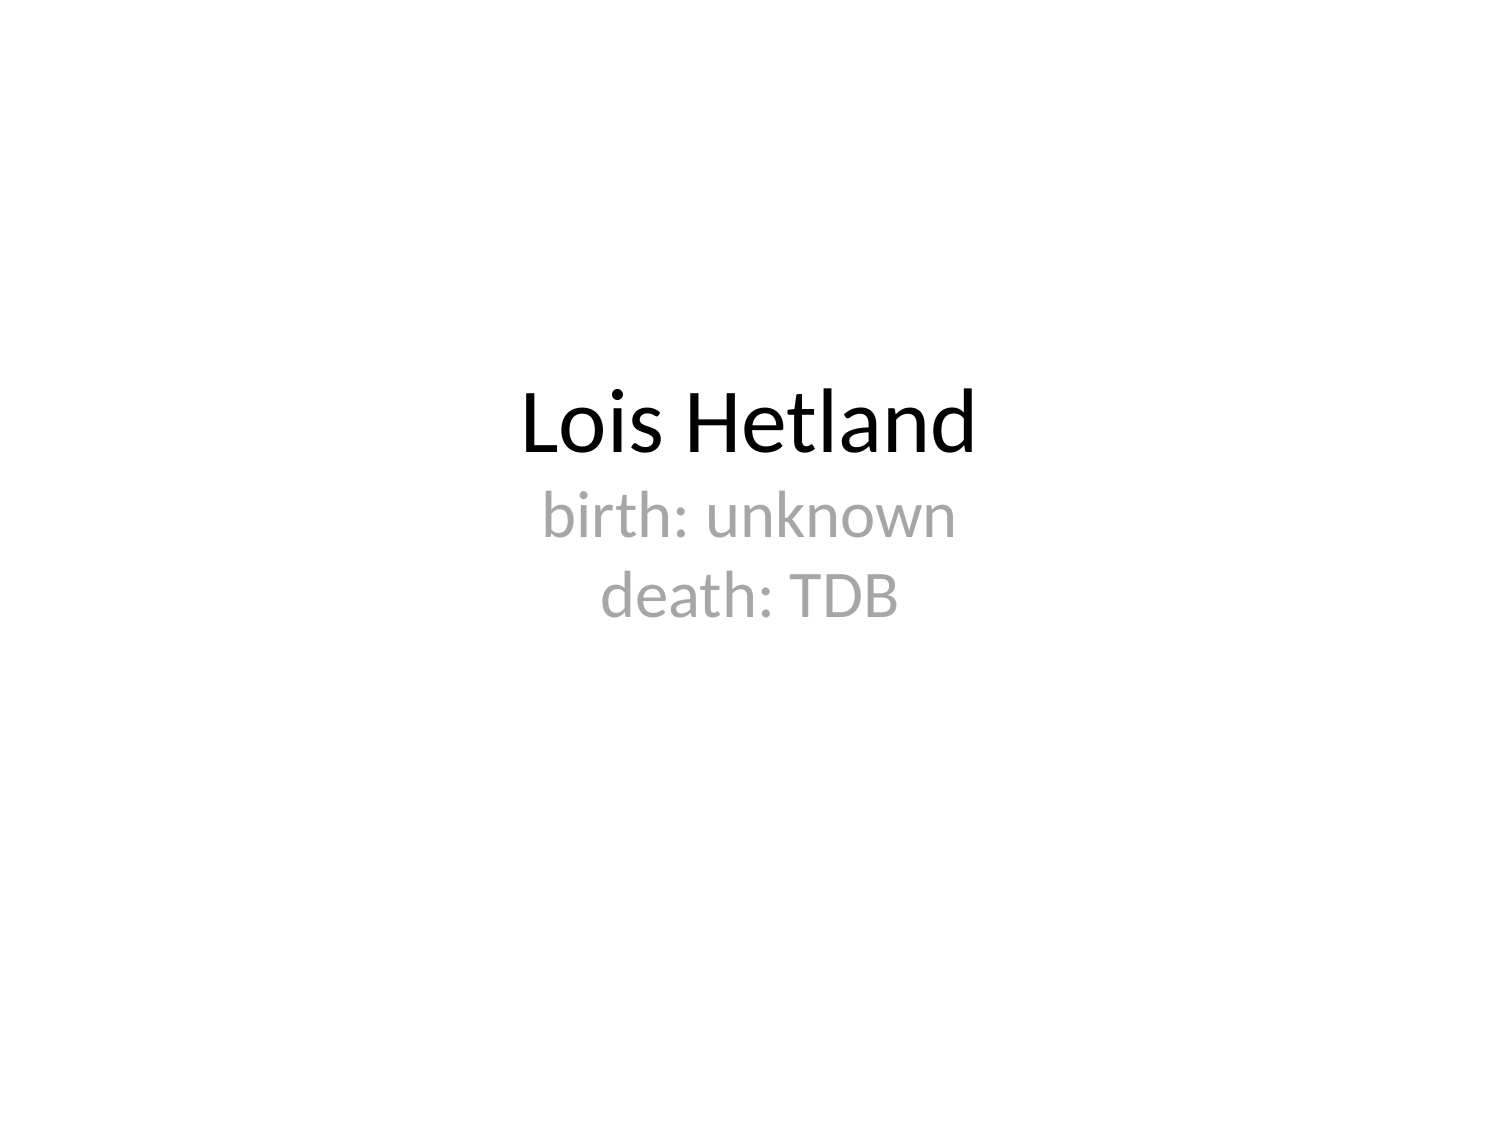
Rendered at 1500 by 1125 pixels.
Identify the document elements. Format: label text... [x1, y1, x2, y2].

title Lois Hetland birth: unknown death: TDB [75, 162, 1425, 830]
